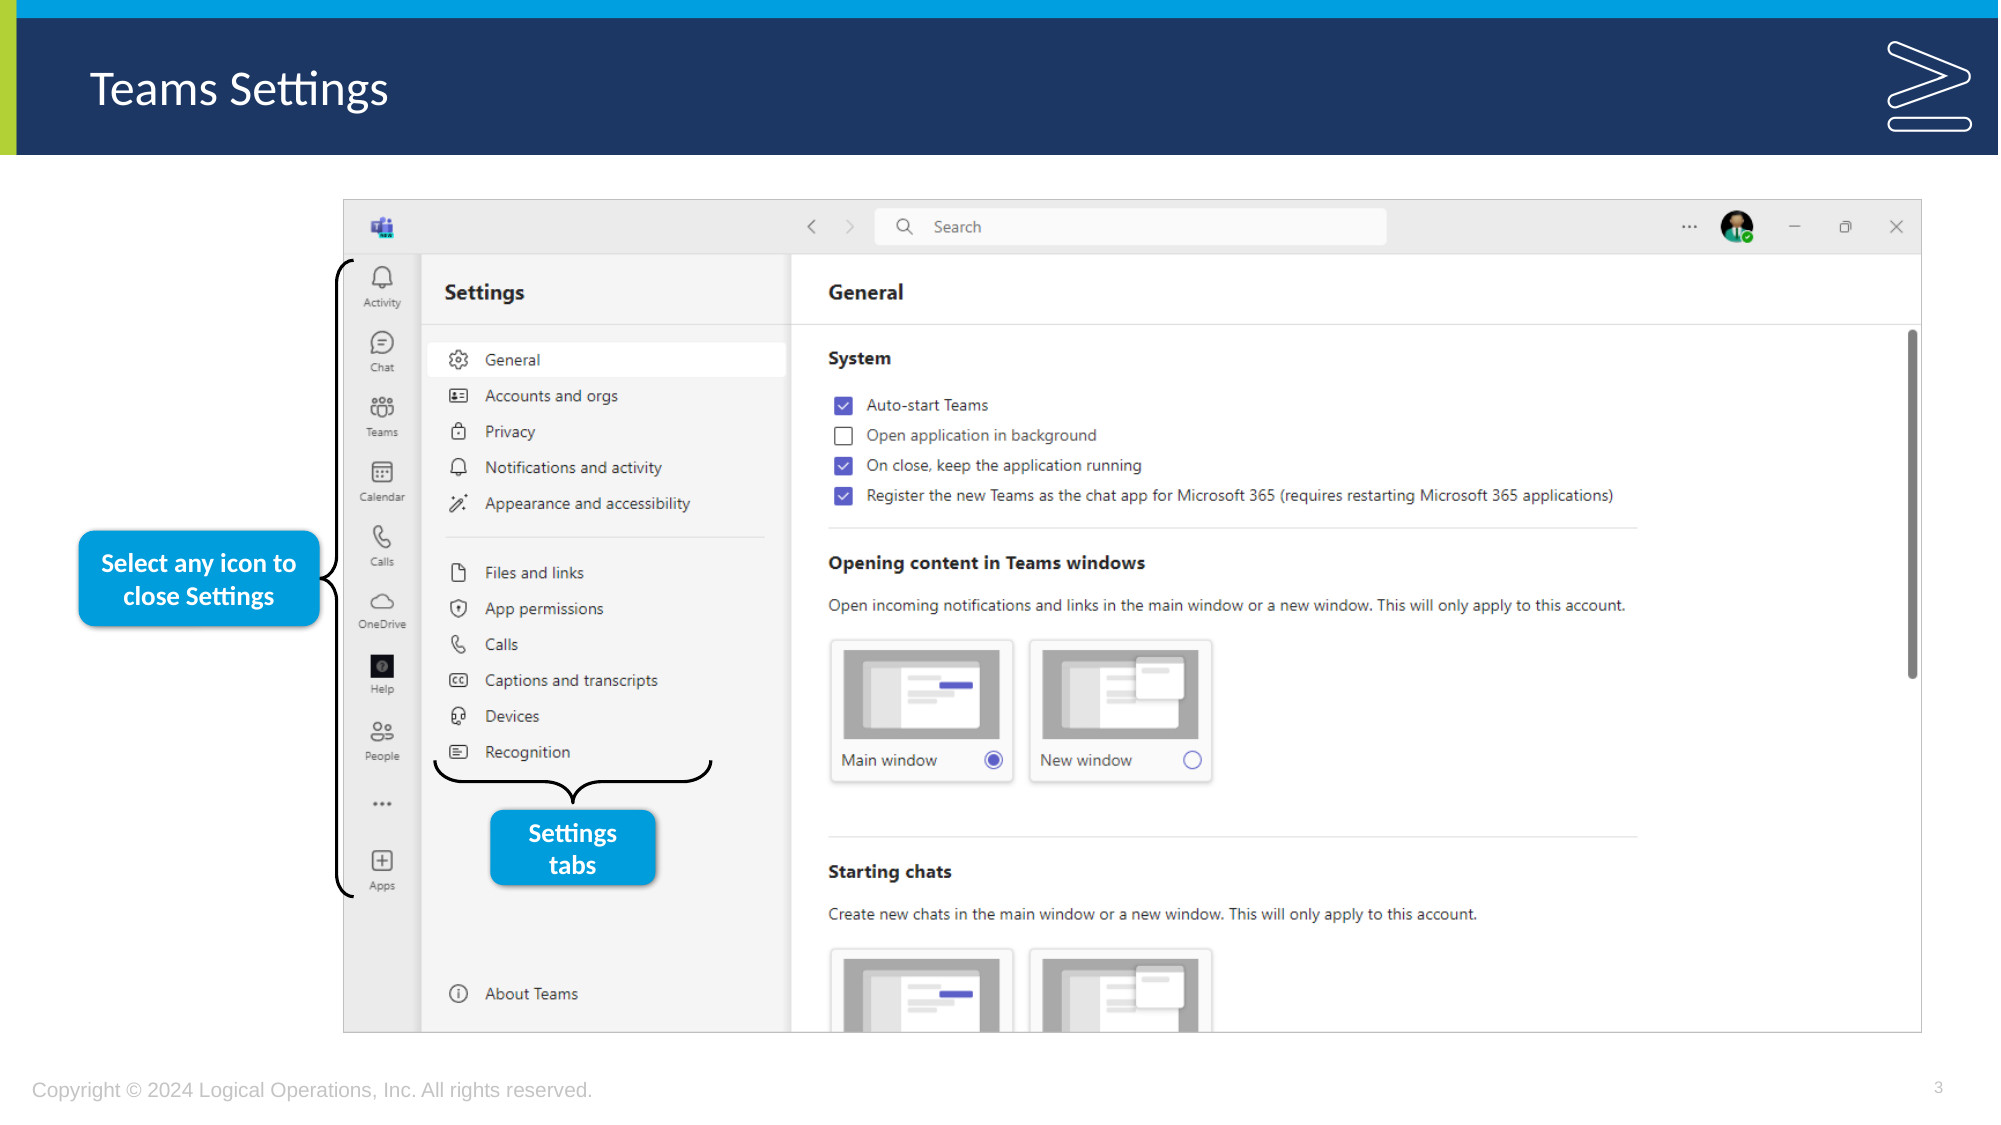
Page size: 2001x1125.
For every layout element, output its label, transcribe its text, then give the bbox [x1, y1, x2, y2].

slide_number 3 [1491, 1057, 1959, 1118]
title Teams Settings [74, 16, 1850, 155]
picture [1850, 19, 1998, 155]
picture [0, 0, 74, 155]
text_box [78, 199, 1922, 1033]
